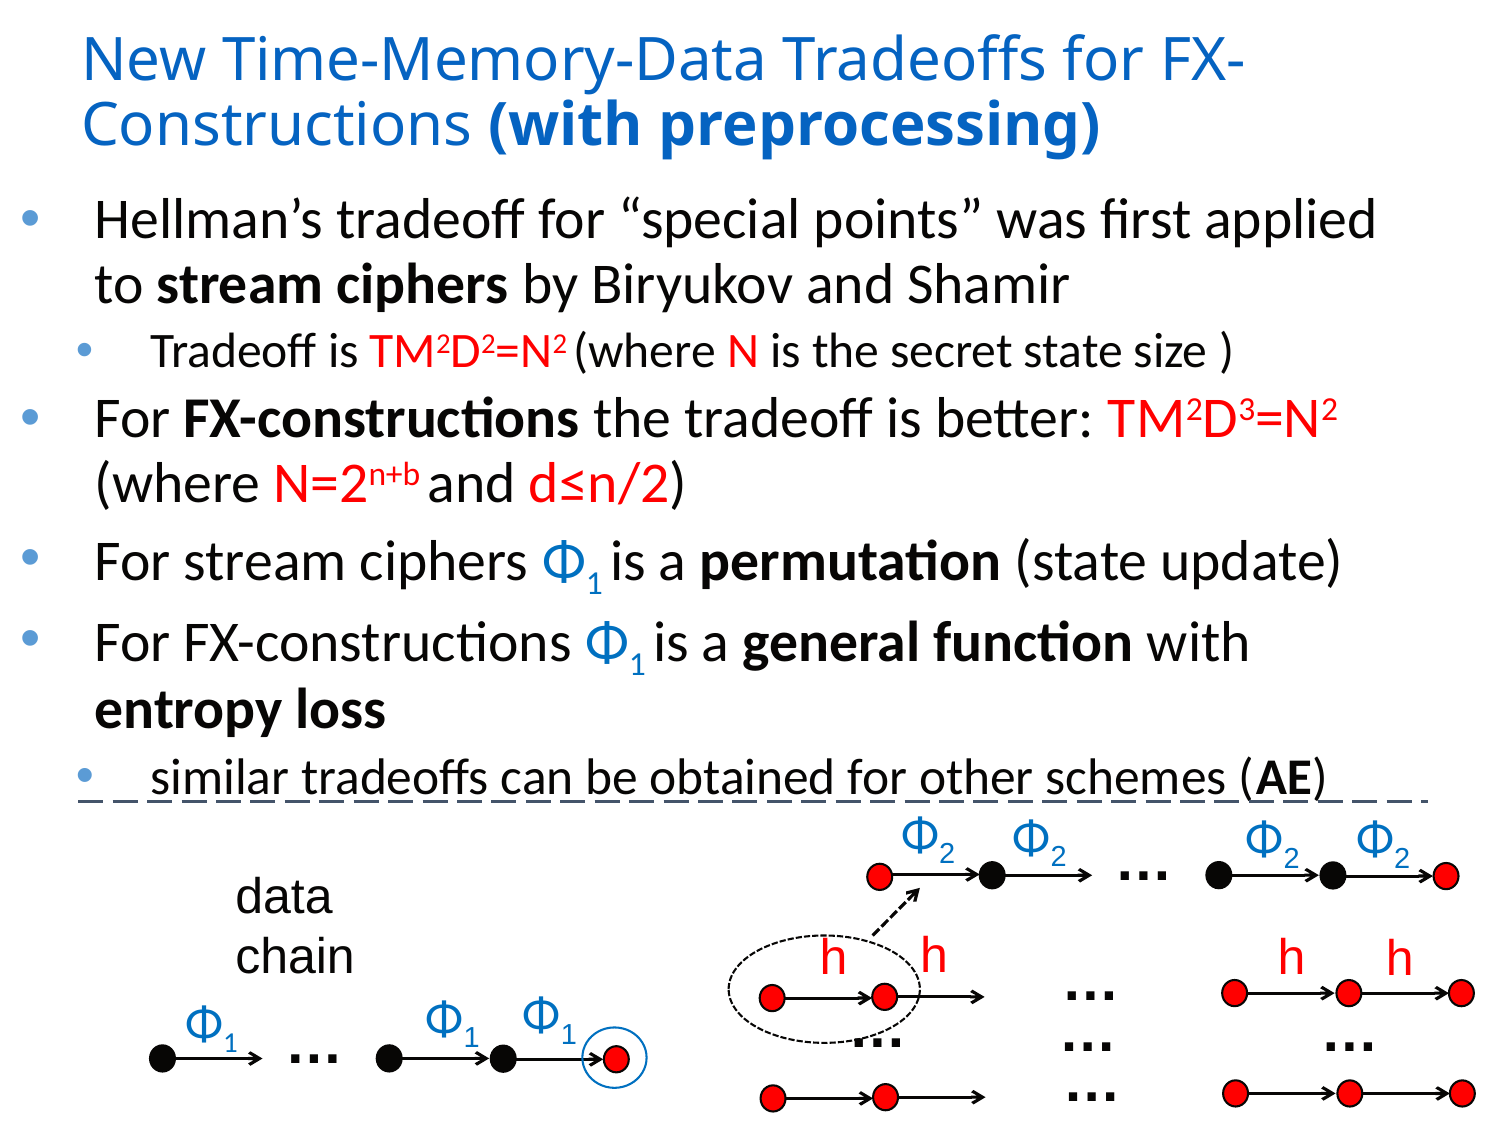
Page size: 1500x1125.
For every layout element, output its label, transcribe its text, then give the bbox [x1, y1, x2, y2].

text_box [78, 794, 1475, 1125]
list Hellman’s tradeoff for “special points” was first applied to stream ciphers by Biryukov and Shamir Tradeoff is TM2D2=N2 (where N is the secret state size ) For FX-constructions the tradeoff is better: TM2D3=N2 (where N=2n+b and d≤n/2) For stream ciphers Φ1 is a permutation (state update) For FX-constructions Φ1 is a general function with entropy loss similar tradeoffs can be obtained for other schemes (AE) [0, 179, 1454, 818]
title New Time-Memory-Data Tradeoffs for FX-Constructions (with preprocessing) [66, 0, 1300, 179]
